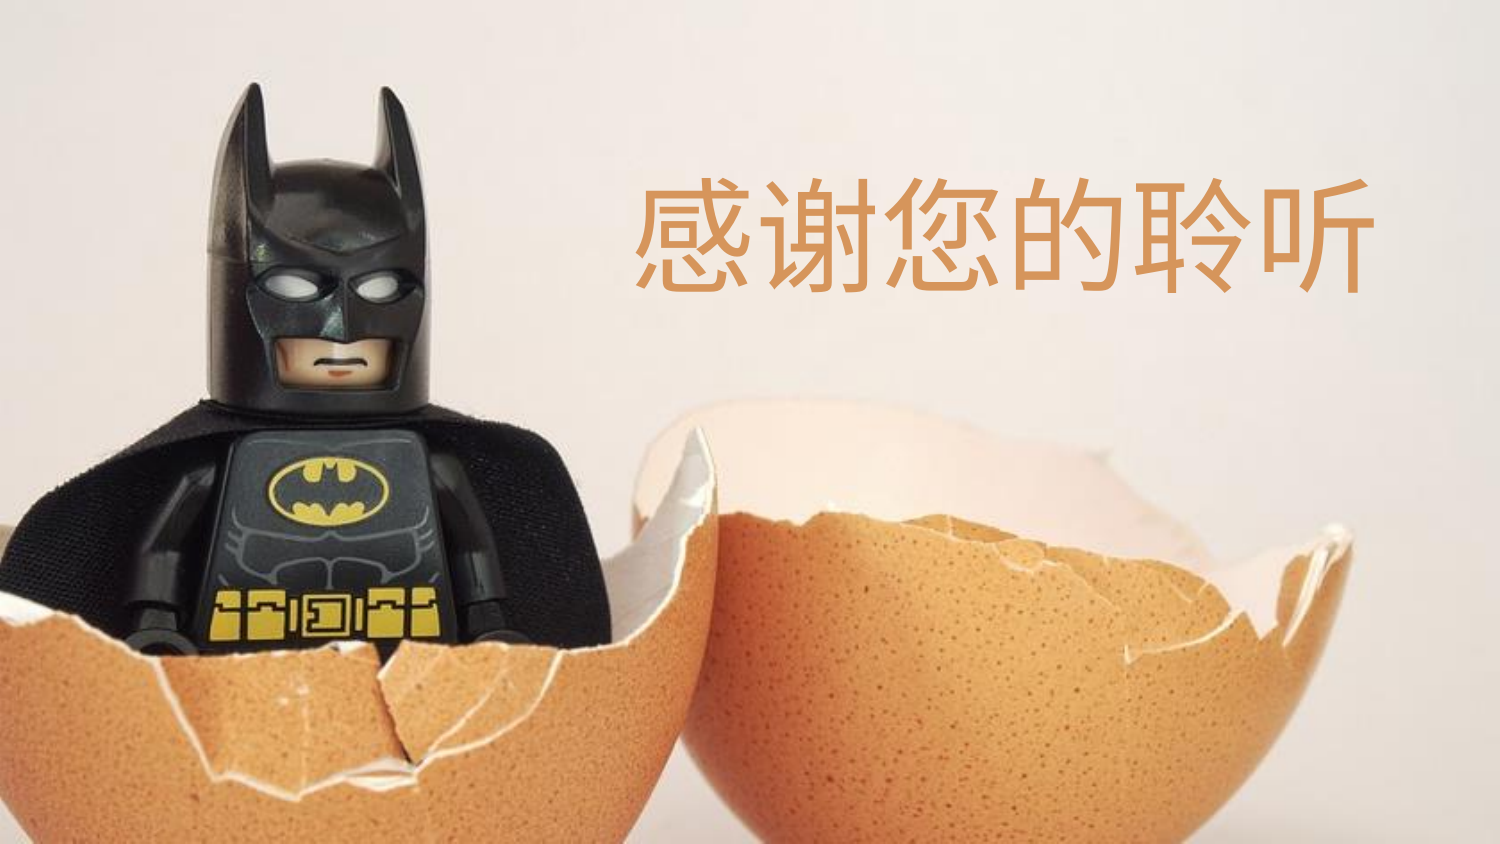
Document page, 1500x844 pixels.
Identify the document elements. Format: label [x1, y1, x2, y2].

picture [0, 0, 1500, 844]
text_box [567, 158, 1381, 350]
